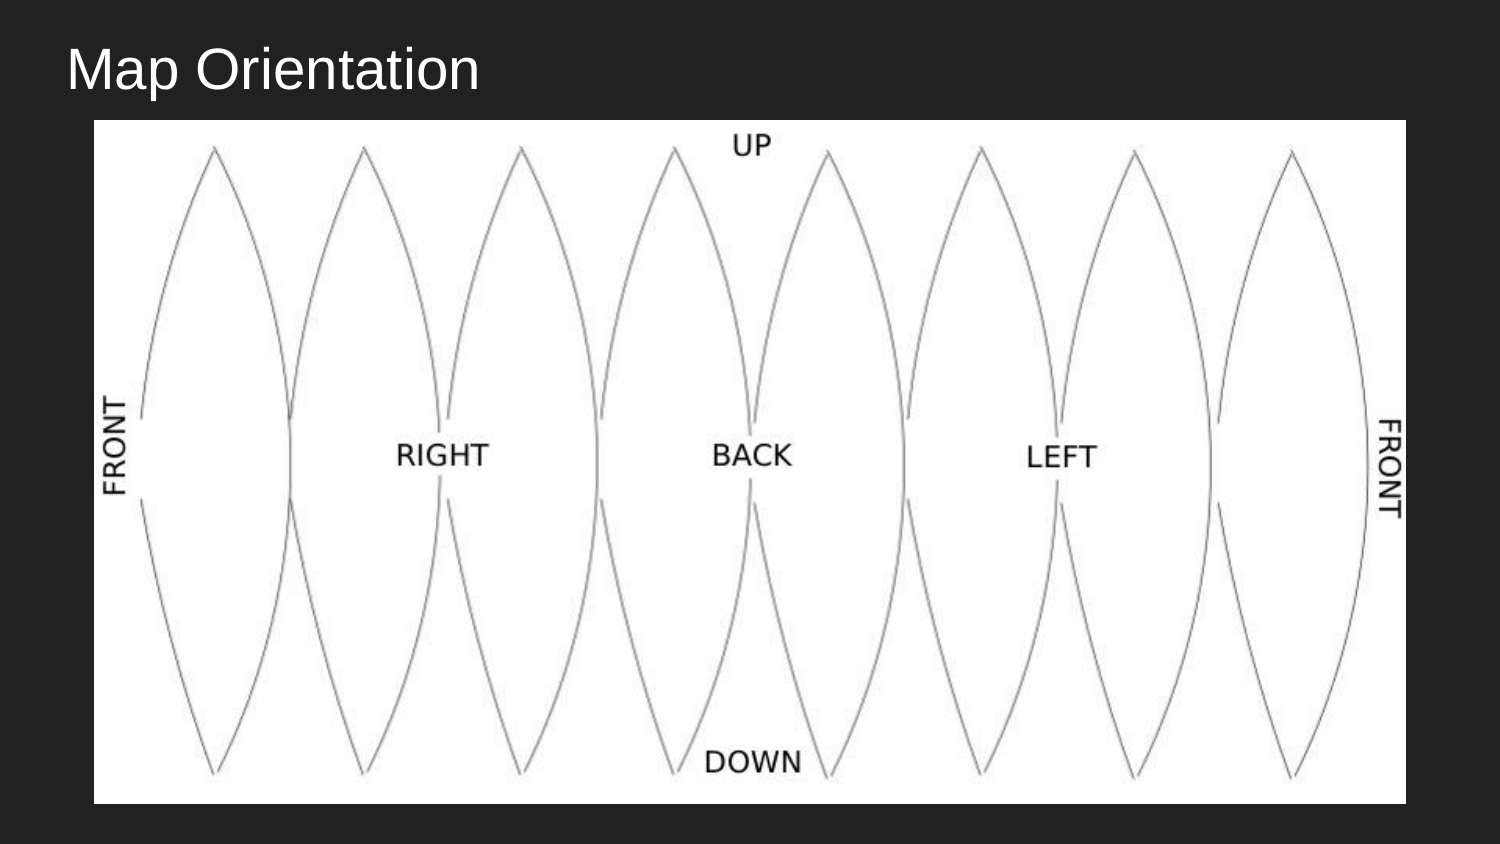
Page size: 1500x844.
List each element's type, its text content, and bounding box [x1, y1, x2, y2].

title Map Orientation [51, 16, 1449, 111]
picture [94, 120, 1406, 804]
